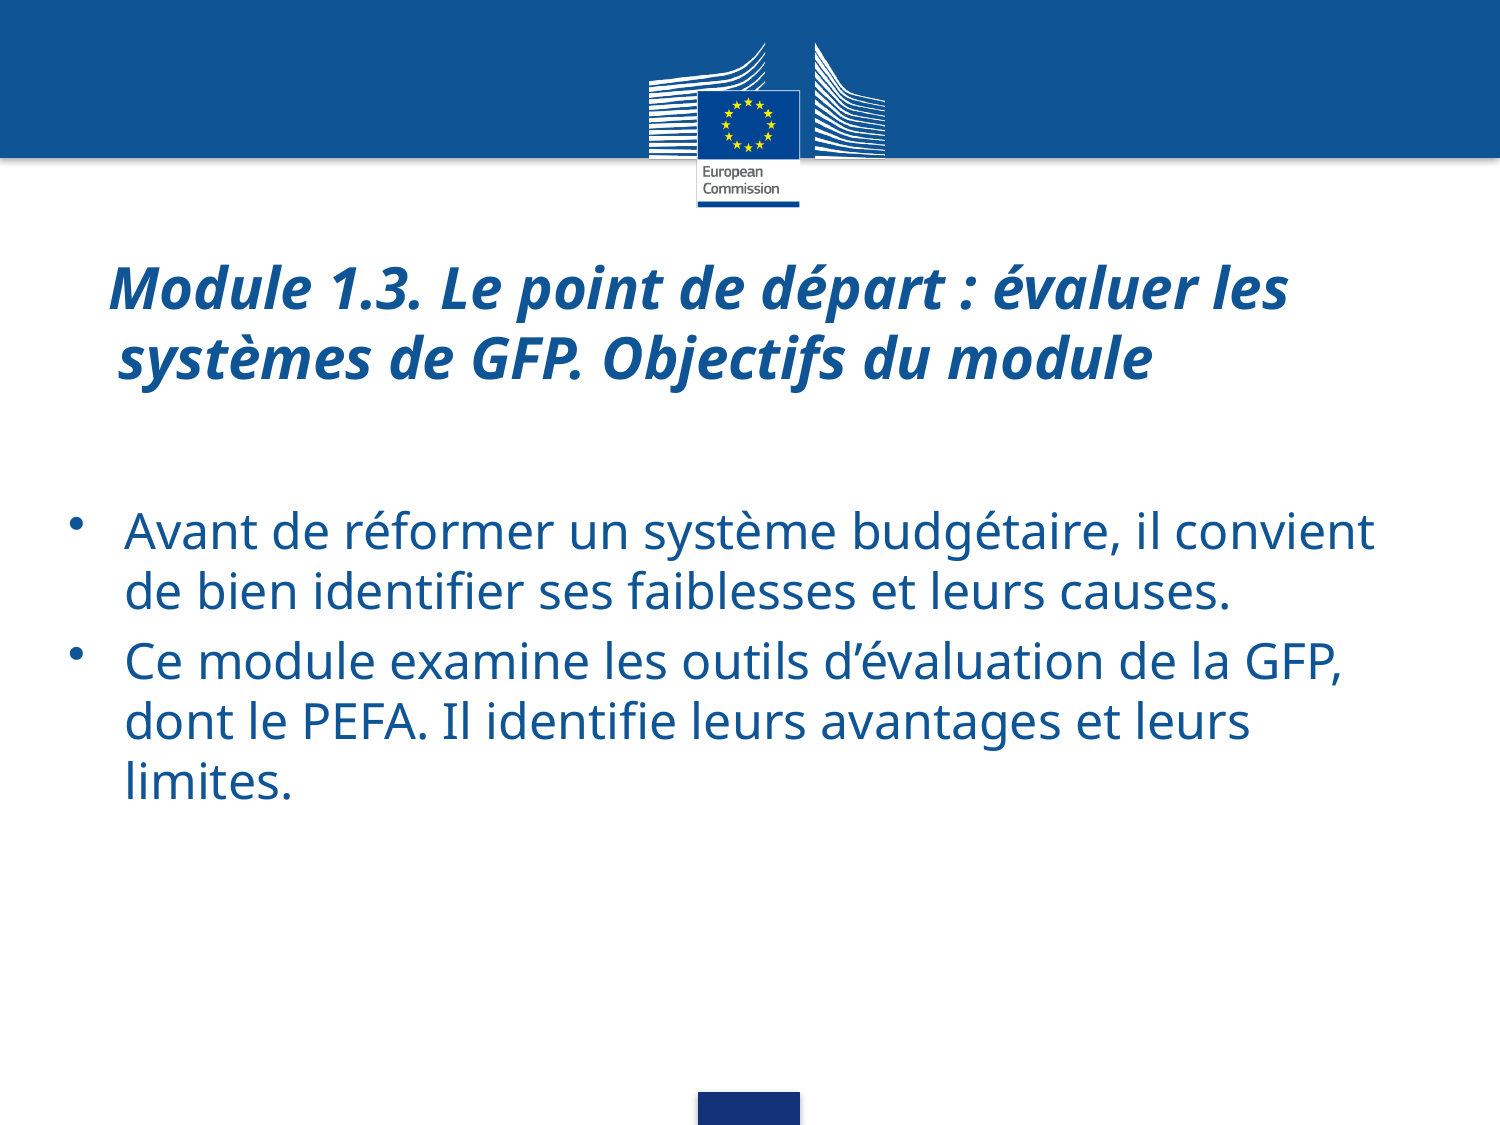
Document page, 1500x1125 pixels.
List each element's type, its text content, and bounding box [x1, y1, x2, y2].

picture [649, 42, 885, 208]
title Module 1.3. Le point de départ : évaluer les systèmes de GFP. Objectifs du module [47, 278, 1478, 433]
list Avant de réformer un système budgétaire, il convient de bien identifier ses faiblesses et leurs causes. Ce module examine les outils d’évaluation de la GFP, dont le PEFA. Il identifie leurs avantages et leurs limites. [52, 491, 1404, 1071]
